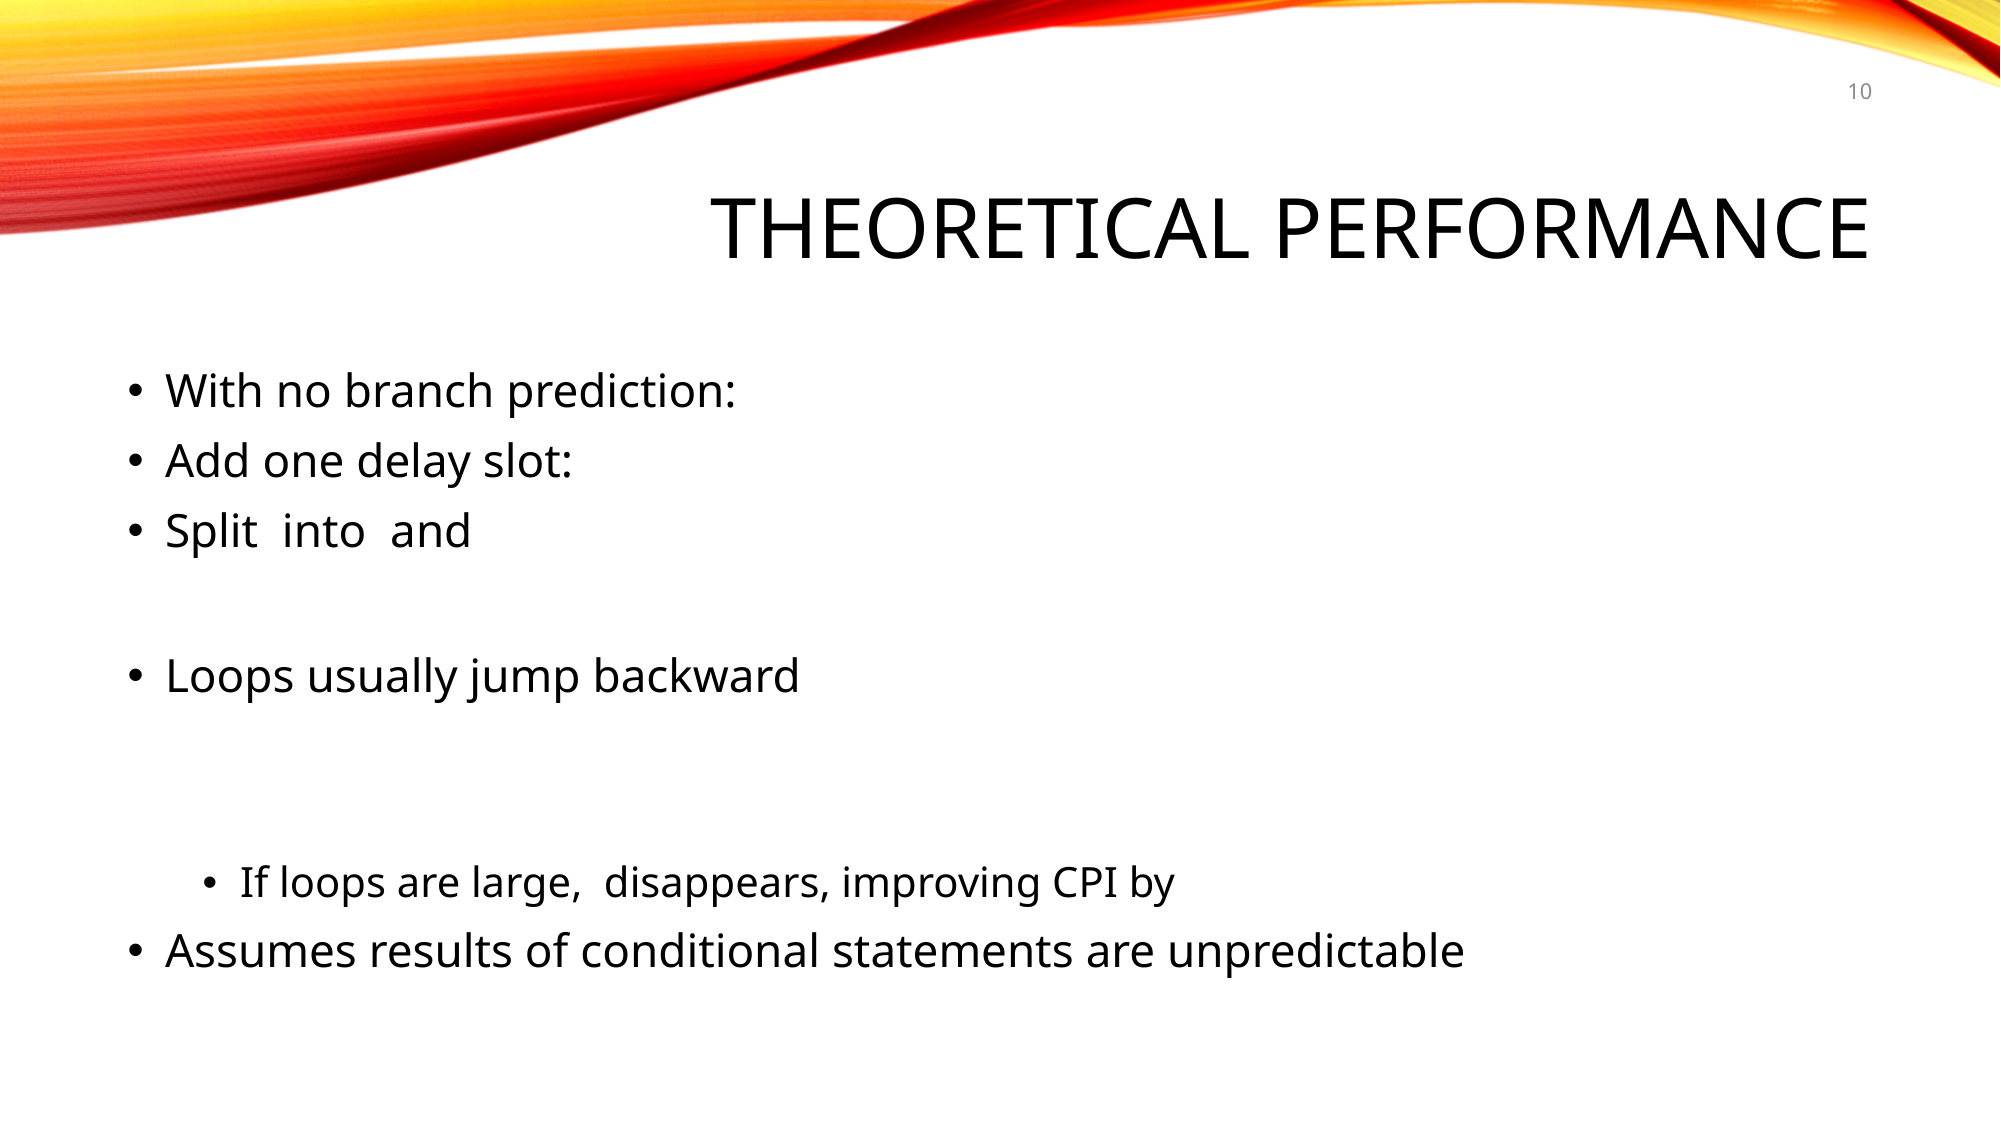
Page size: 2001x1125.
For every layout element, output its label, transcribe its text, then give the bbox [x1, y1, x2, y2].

slide_number 10 [1437, 62, 1888, 123]
picture [0, 0, 2000, 237]
title Theoretical Performance [474, 125, 1888, 338]
